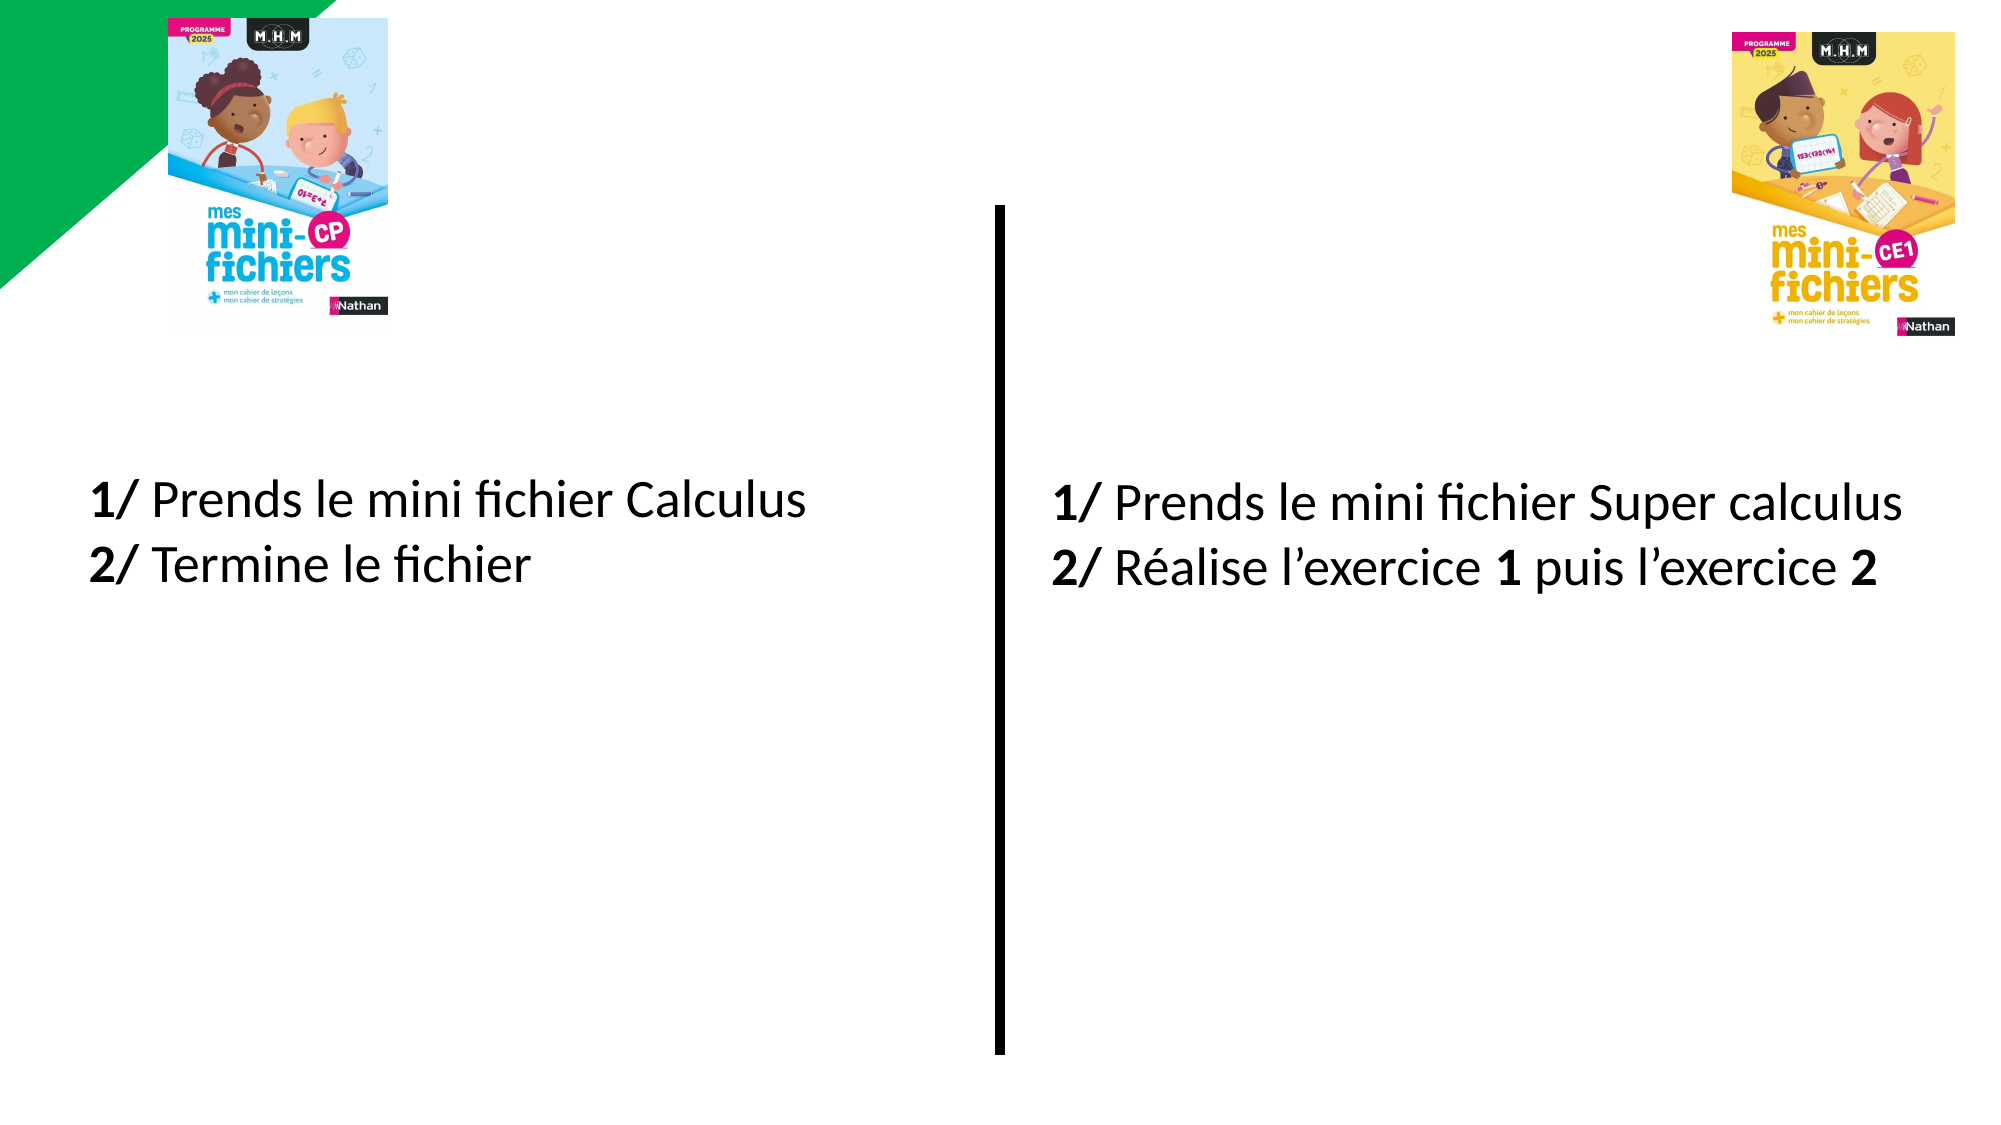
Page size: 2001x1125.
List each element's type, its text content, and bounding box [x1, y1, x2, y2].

picture [168, 18, 388, 330]
text_box [0, 0, 337, 290]
text_box 1/ Prends le mini fichier Calculus 2/ Termine le fichier [73, 456, 994, 602]
picture [1732, 32, 1955, 343]
text_box 1/ Prends le mini fichier Super calculus 2/ Réalise l’exercice 1 puis l’exercice 2 [1036, 458, 1957, 604]
